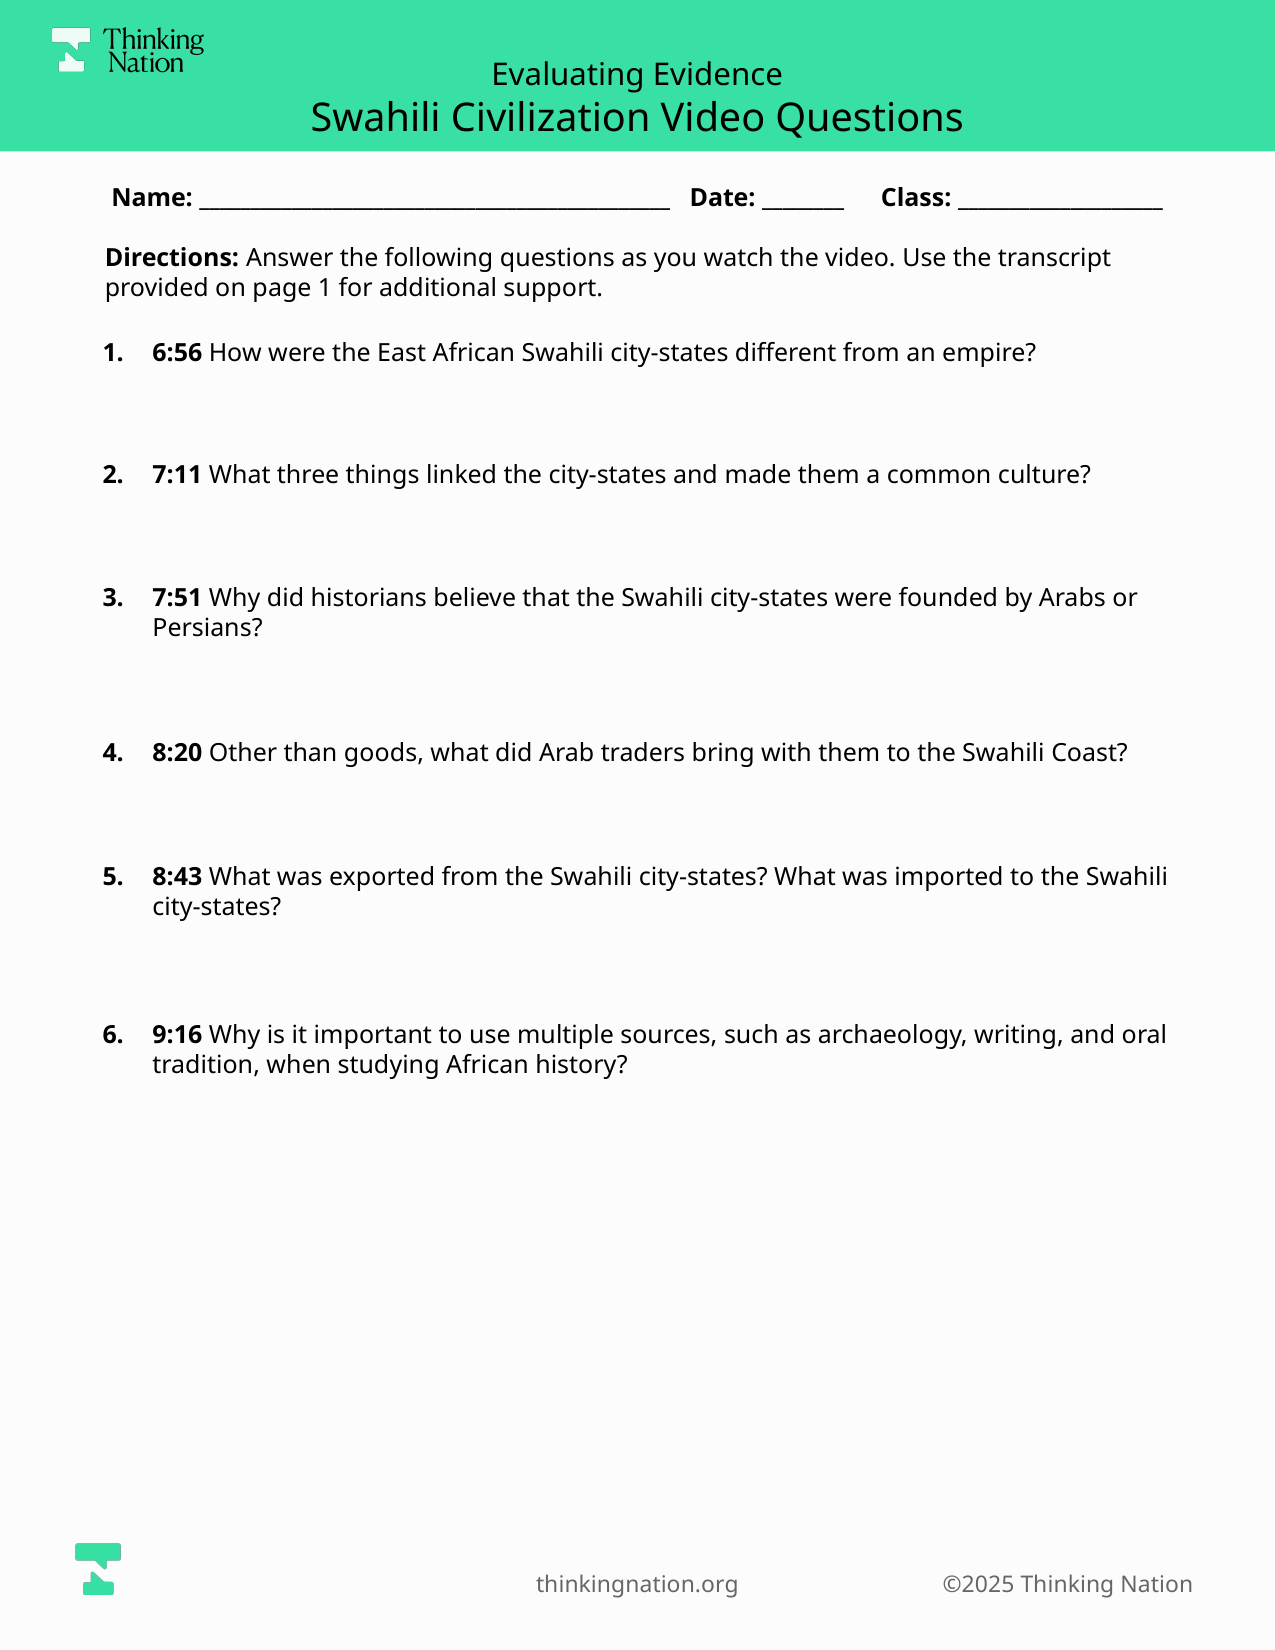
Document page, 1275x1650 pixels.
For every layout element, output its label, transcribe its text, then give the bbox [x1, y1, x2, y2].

picture [35, 13, 210, 87]
picture [62, 1533, 134, 1605]
text_box Directions: Answer the following questions as you watch the video. Use the transcript provided on page 1 for additional support. [89, 227, 1186, 317]
text_box Evaluating Evidence Swahili Civilization Video Questions [0, 0, 1275, 152]
text_box thinkingnation.org [486, 1553, 789, 1605]
text_box 6:56 How were the East African Swahili city-states different from an empire? 7:11 What three things linked the city-states and made them a common culture? 7:51 Why did historians believe that the Swahili city-states were founded by Arabs or Persians? 8:20 Other than goods, what did Arab traders bring with them to the Swahili Coast? 8:43 What was exported from the Swahili city-states? What was imported to the Swahili city-states? 9:16 Why is it important to use multiple sources, such as archaeology, writing, and oral tradition, when studying African history? [62, 321, 1224, 1123]
text_box ©2025 Thinking Nation [907, 1553, 1210, 1605]
text_box Name: ______________________________________________ Date: ________ Class: ____________________ [35, 166, 1239, 227]
